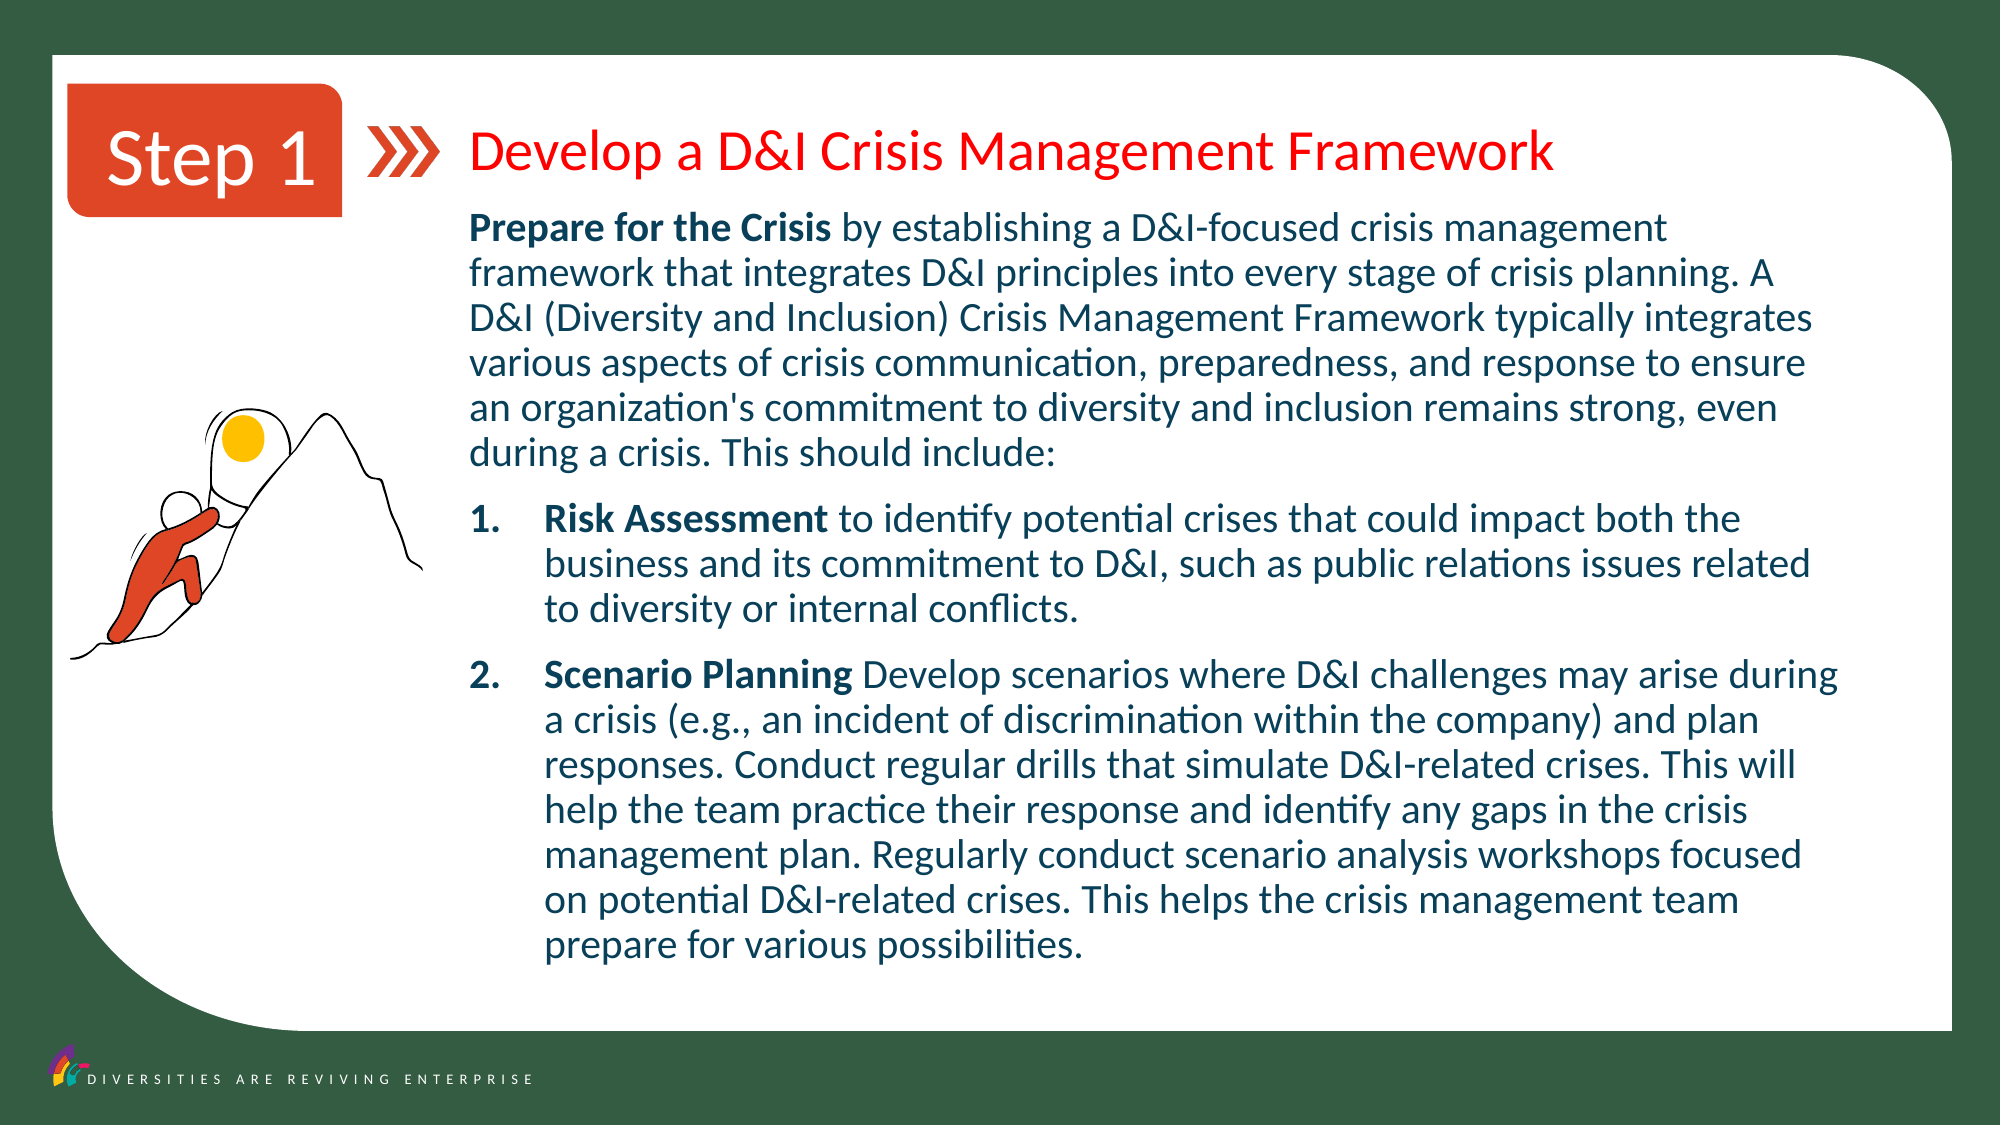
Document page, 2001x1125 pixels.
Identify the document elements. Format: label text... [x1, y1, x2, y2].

picture [360, 108, 446, 195]
text_box Step 1 [0, 58, 333, 216]
list Prepare for the Crisis by establishing a D&I-focused crisis management framework that integrates D&I principles into every stage of crisis planning. A D&I (Diversity and Inclusion) Crisis Management Framework typically integrates various aspects of crisis communication, preparedness, and response to ensure an organization's commitment to diversity and inclusion remains strong, even during a crisis. This should include: Risk Assessment to identify potential crises that could impact both the business and its commitment to D&I, such as public relations issues related to diversity or internal conflicts. Scenario Planning Develop scenarios where D&I challenges may arise during a crisis (e.g., an incident of discrimination within the company) and plan responses. Conduct regular drills that simulate D&I-related crises. This will help the team practice their response and identify any gaps in the crisis management plan. Regularly conduct scenario analysis workshops focused on potential D&I-related crises. This helps the crisis management team prepare for various possibilities. [454, 198, 1858, 830]
list Develop a D&I Crisis Management Framework [454, 85, 1580, 218]
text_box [67, 408, 447, 667]
text_box [79, 86, 344, 219]
